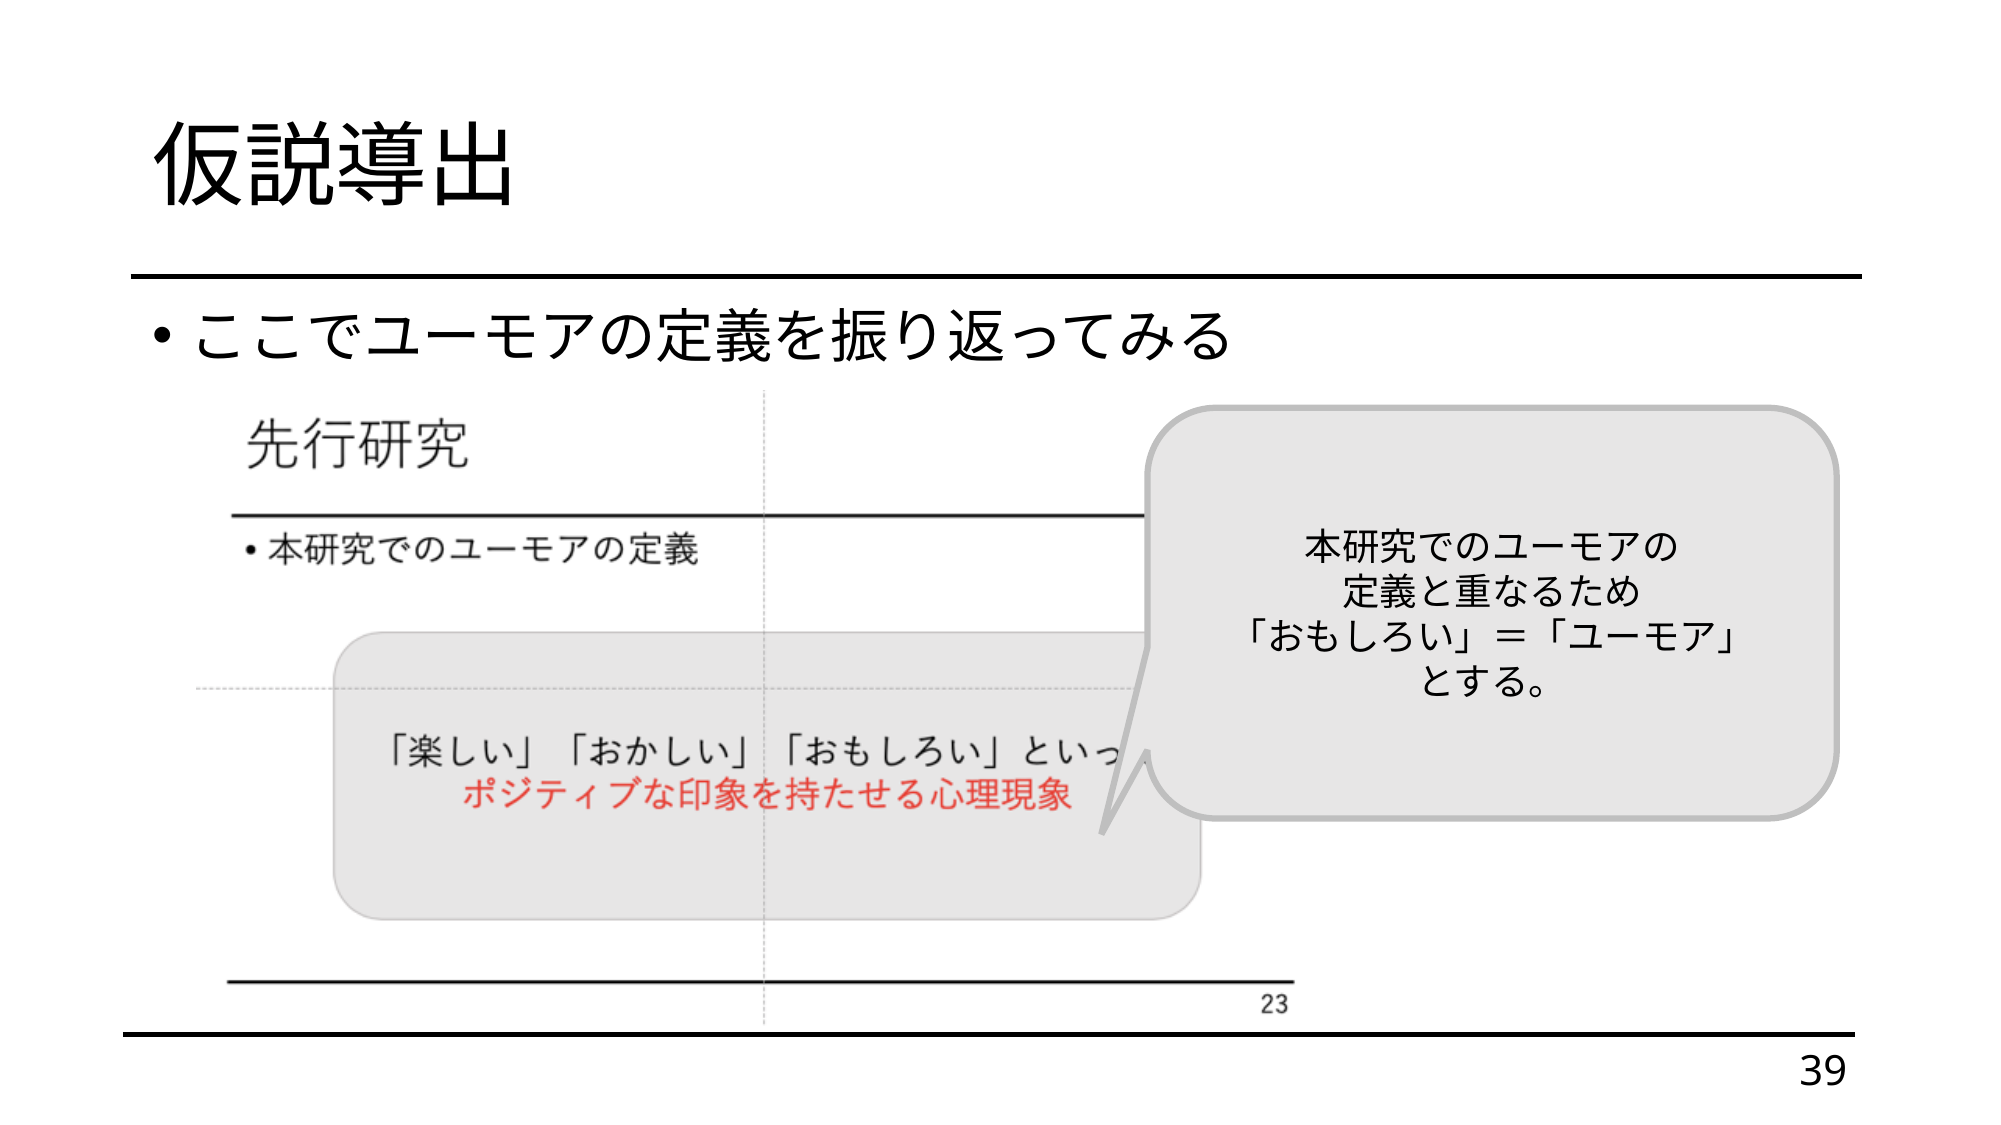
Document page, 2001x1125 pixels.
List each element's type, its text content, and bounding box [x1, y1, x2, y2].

list ここでユーモアの定義を振り返ってみる [137, 299, 1863, 1014]
slide_number 39 [1412, 1042, 1863, 1103]
text_box 本研究でのユーモアの 定義と重なるため 「おもしろい」＝「ユーモア」 とする。 [1334, 406, 1838, 820]
title 仮説導出 [137, 59, 1863, 276]
picture [196, 390, 1334, 1026]
